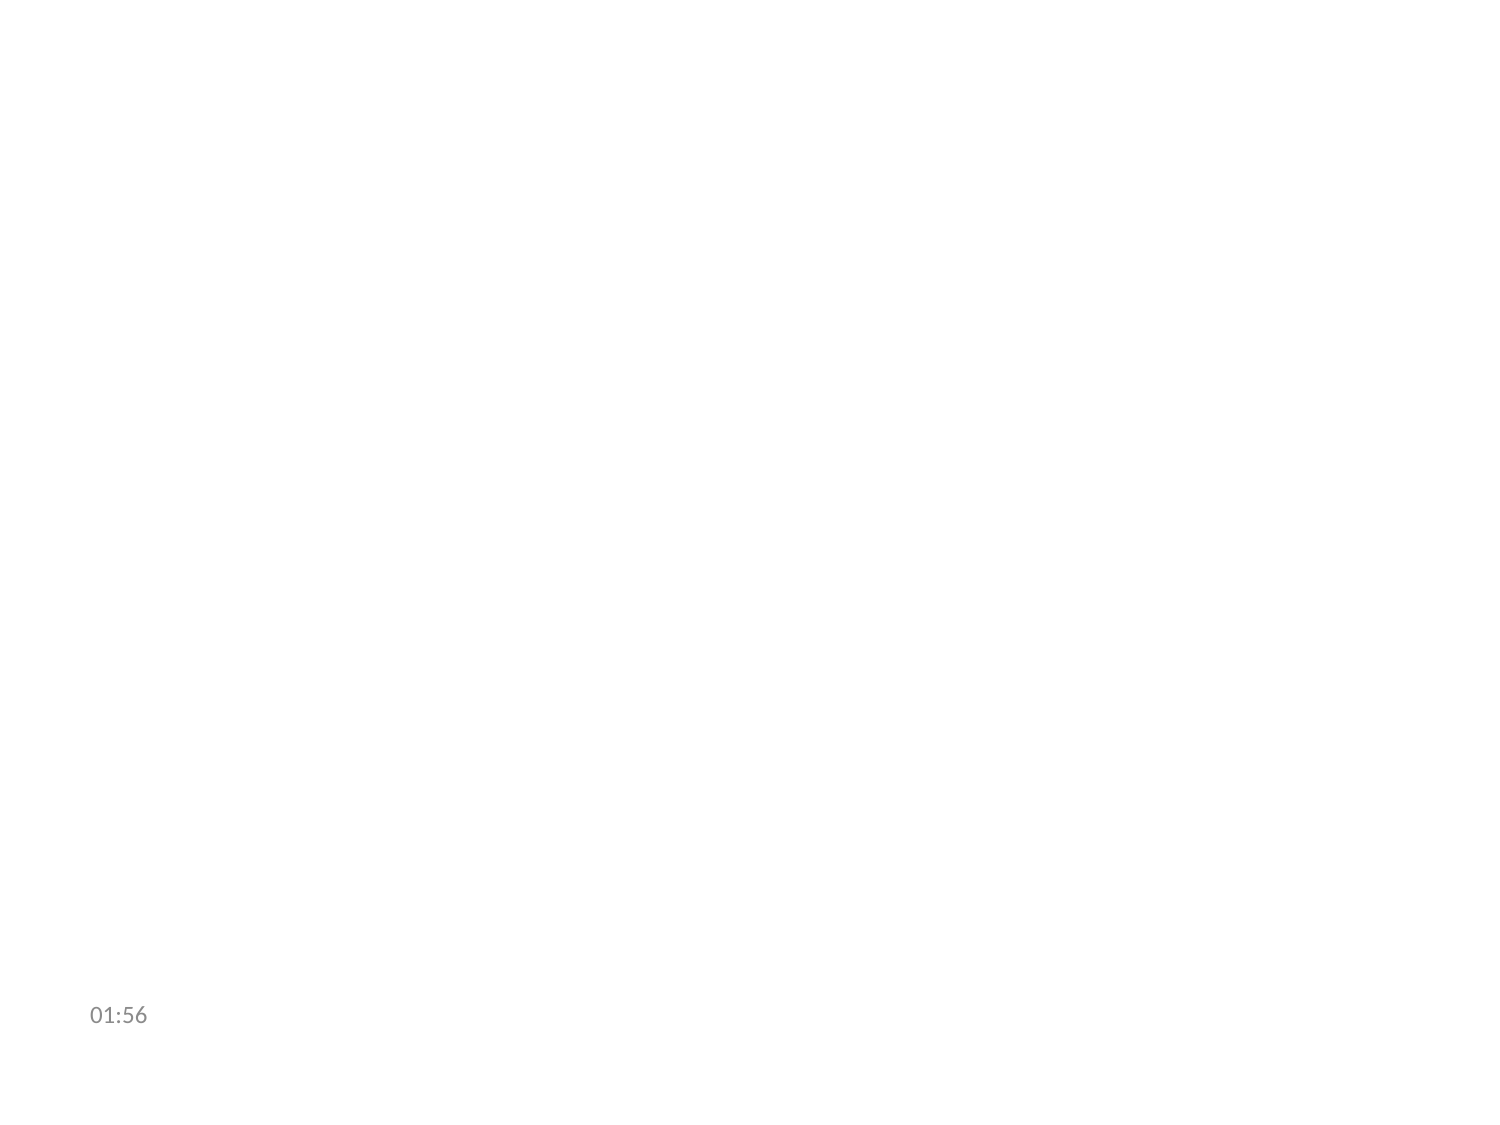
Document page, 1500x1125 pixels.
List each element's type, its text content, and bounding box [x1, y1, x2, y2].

text_box 15:35 [75, 983, 425, 1044]
